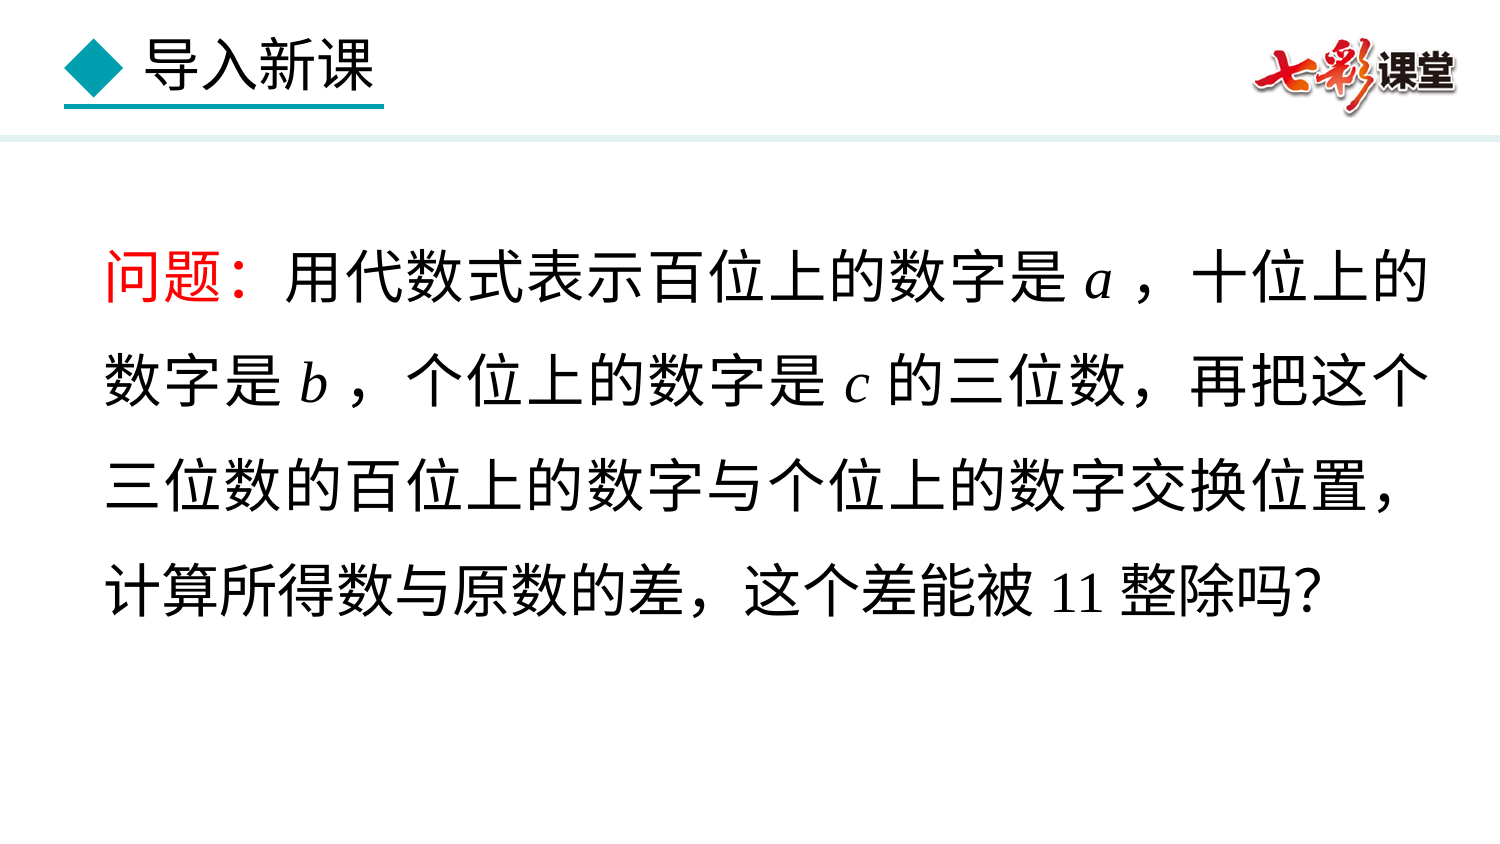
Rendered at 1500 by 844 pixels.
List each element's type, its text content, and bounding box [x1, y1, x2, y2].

picture [1249, 32, 1461, 118]
text_box 问题：用代数式表示百位上的数字是a，十位上的数字是b，个位上的数字是c的三位数，再把这个三位数的百位上的数字与个位上的数字交换位置，计算所得数与原数的差，这个差能被11整除吗？ [88, 197, 1445, 632]
